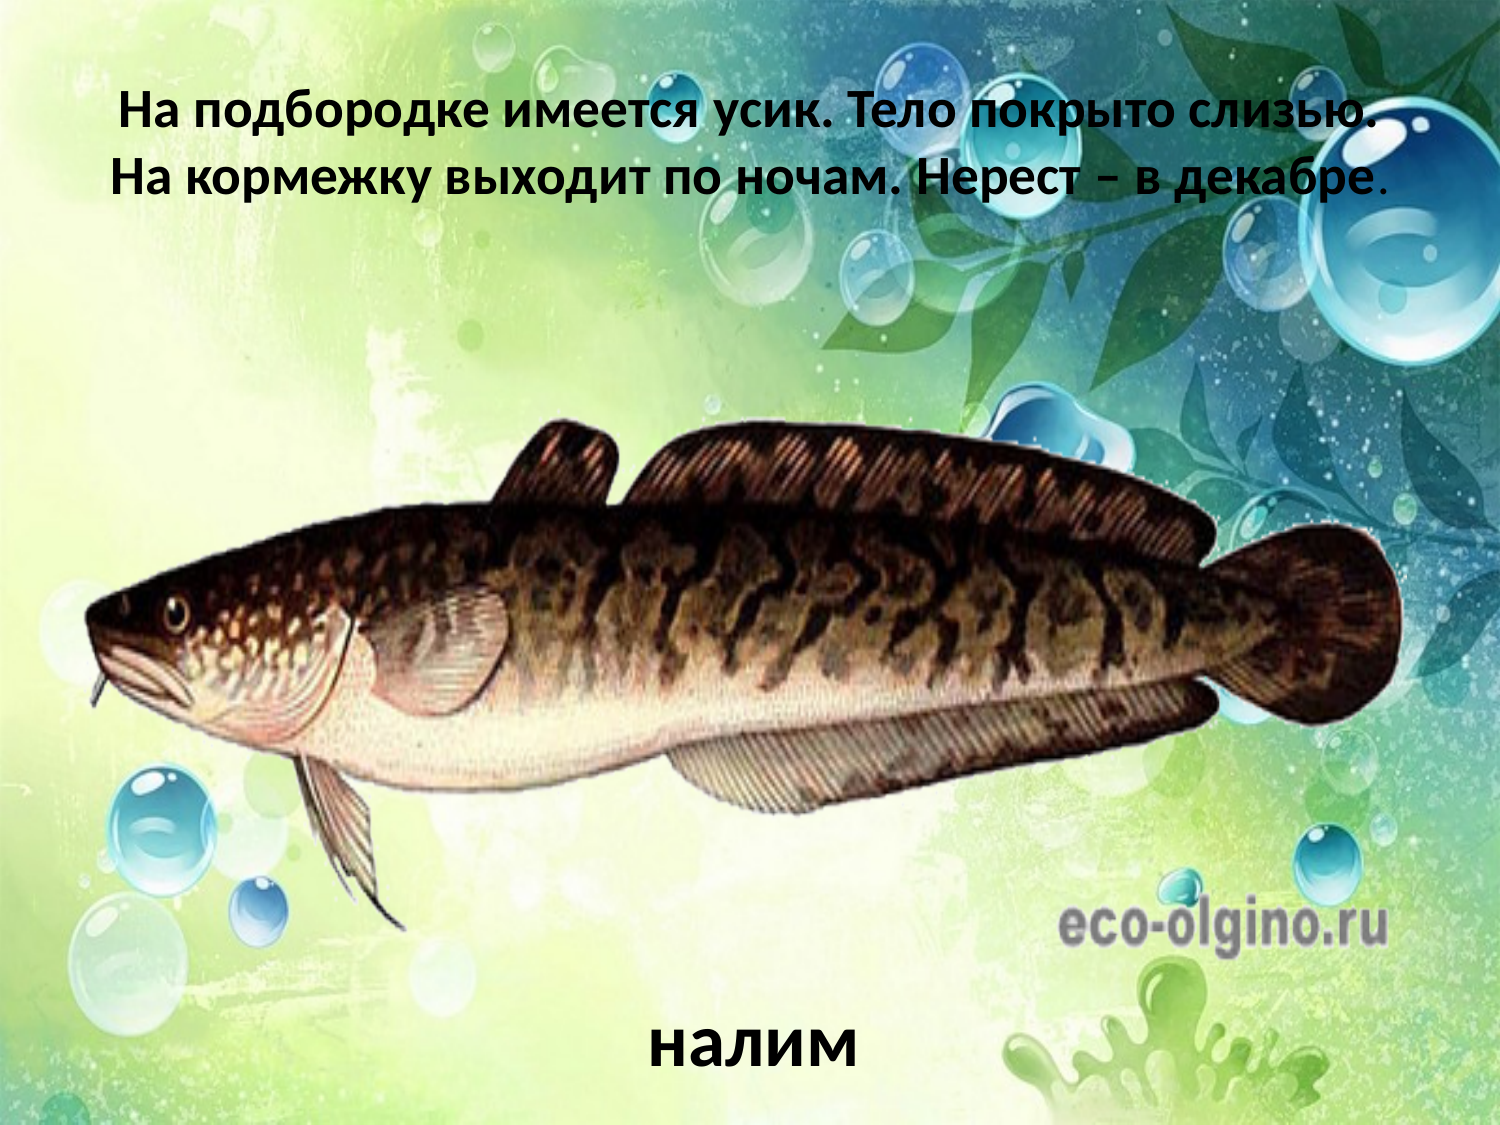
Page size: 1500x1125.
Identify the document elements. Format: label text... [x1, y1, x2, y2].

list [81, 245, 1407, 985]
title На подбородке имеется усик. Тело покрыто слизью. На кормежку выходит по ночам. Нерест – в декабре. [75, 45, 1425, 233]
text_box налим [632, 993, 1219, 1090]
picture [0, 0, 1500, 1125]
